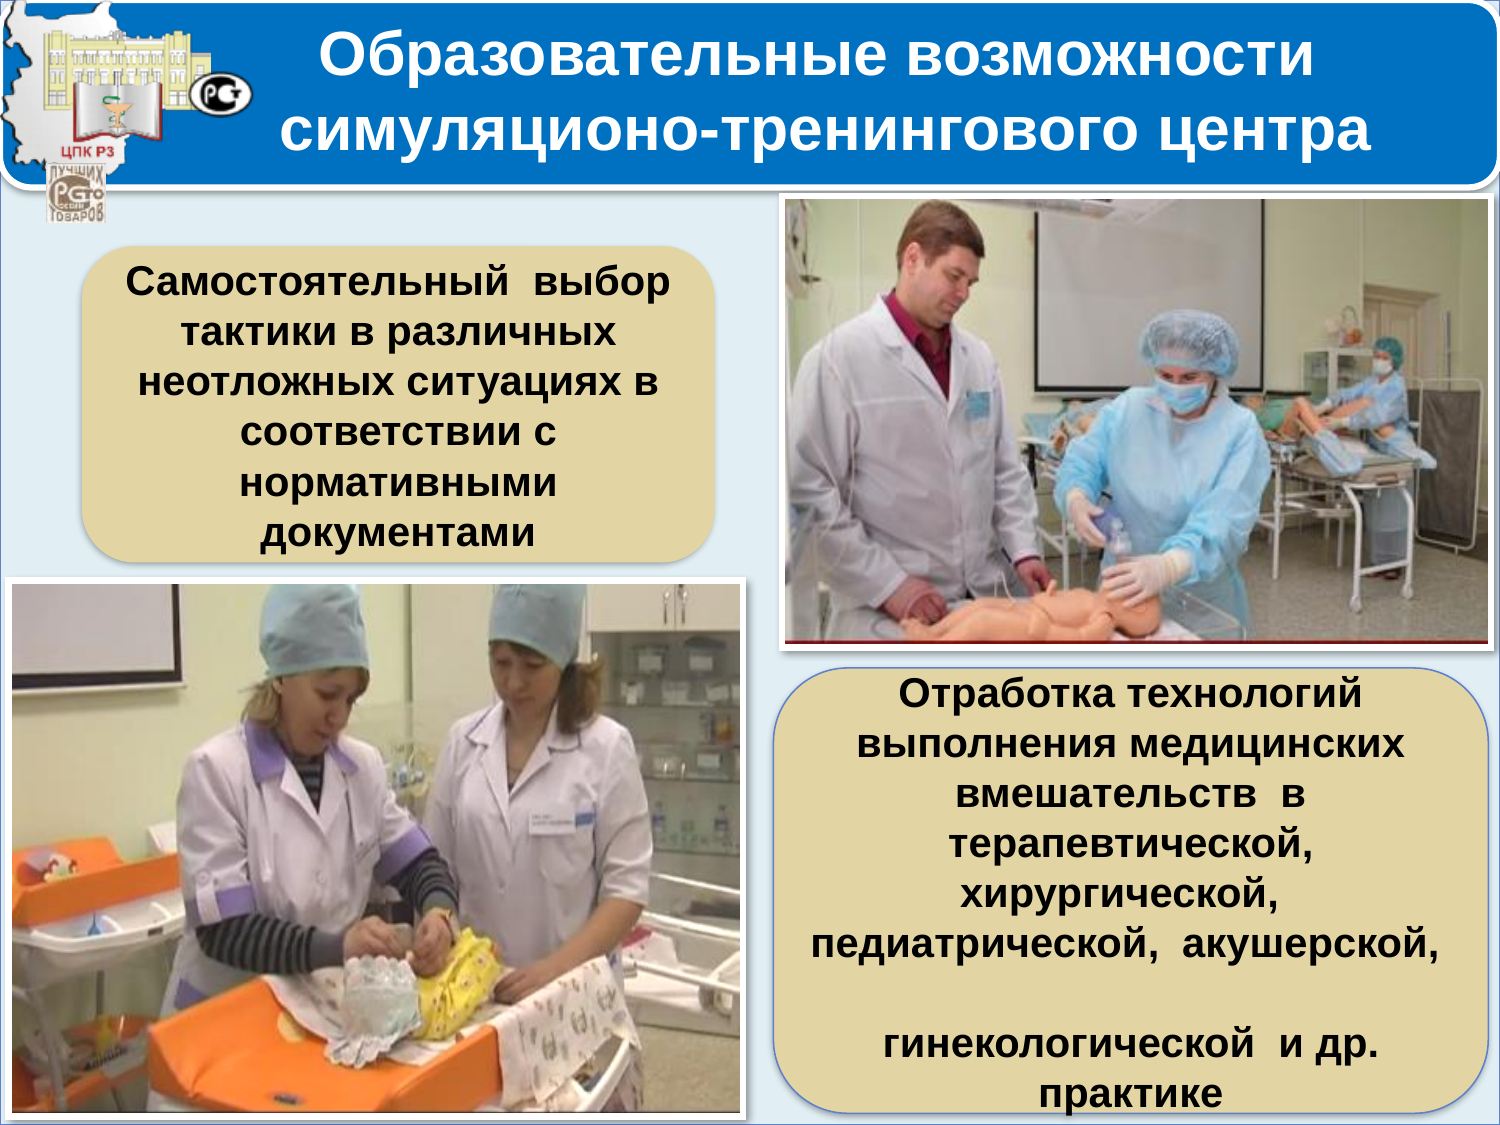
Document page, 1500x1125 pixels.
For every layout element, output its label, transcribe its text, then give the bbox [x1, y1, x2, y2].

picture [0, 0, 211, 223]
text_box Образовательные возможности симуляционо-тренингового центра [117, 0, 1500, 176]
text_box Отработка технологий выполнения медицинских вмешательств в терапевтической, хирургической, педиатрической, акушерской, гинекологической и др. практике [772, 667, 1490, 1115]
text_box Самостоятельный выбор тактики в различных неотложных ситуациях в соответствии с нормативными документами [81, 246, 715, 563]
picture [784, 198, 1489, 645]
picture [11, 583, 740, 1114]
